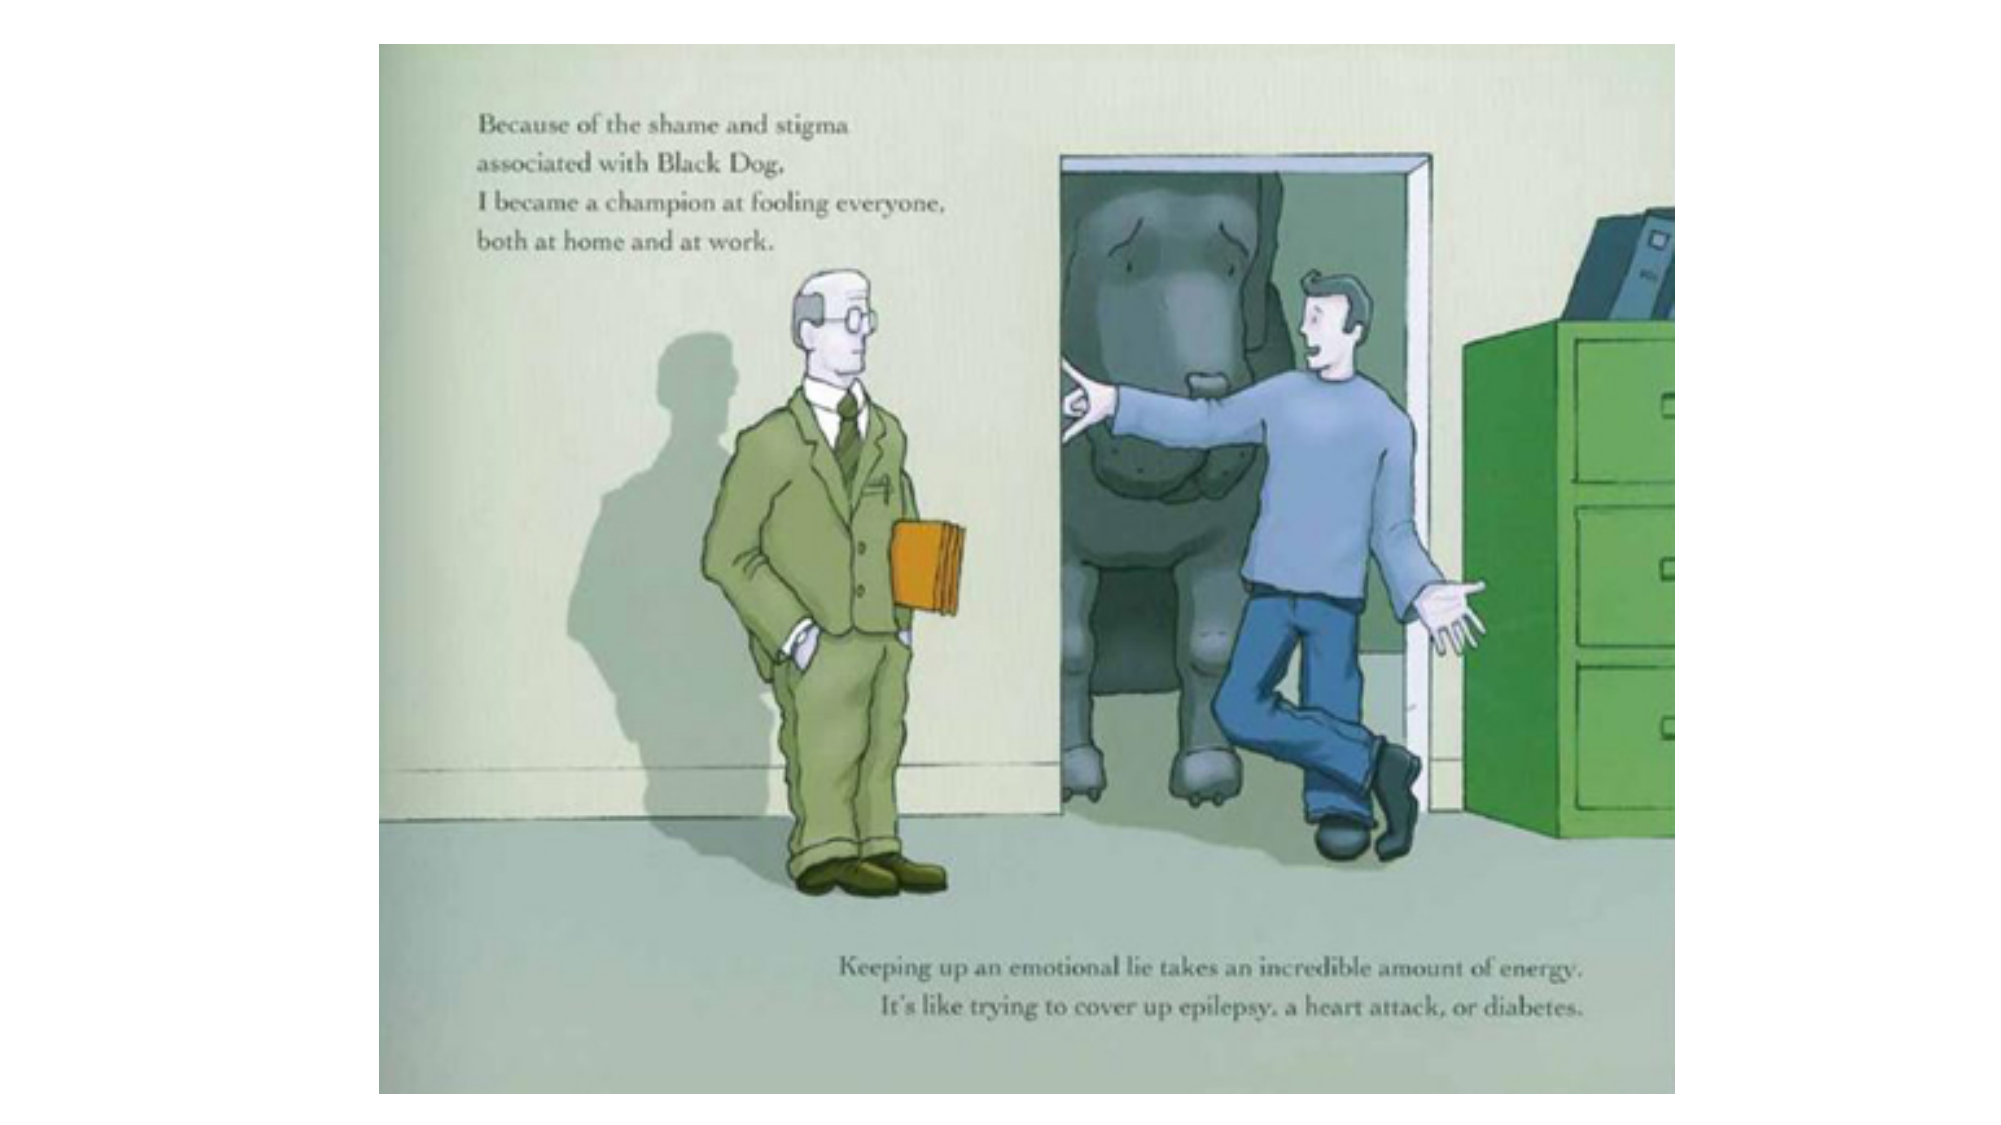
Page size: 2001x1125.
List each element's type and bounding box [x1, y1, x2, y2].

picture [379, 44, 1675, 1094]
